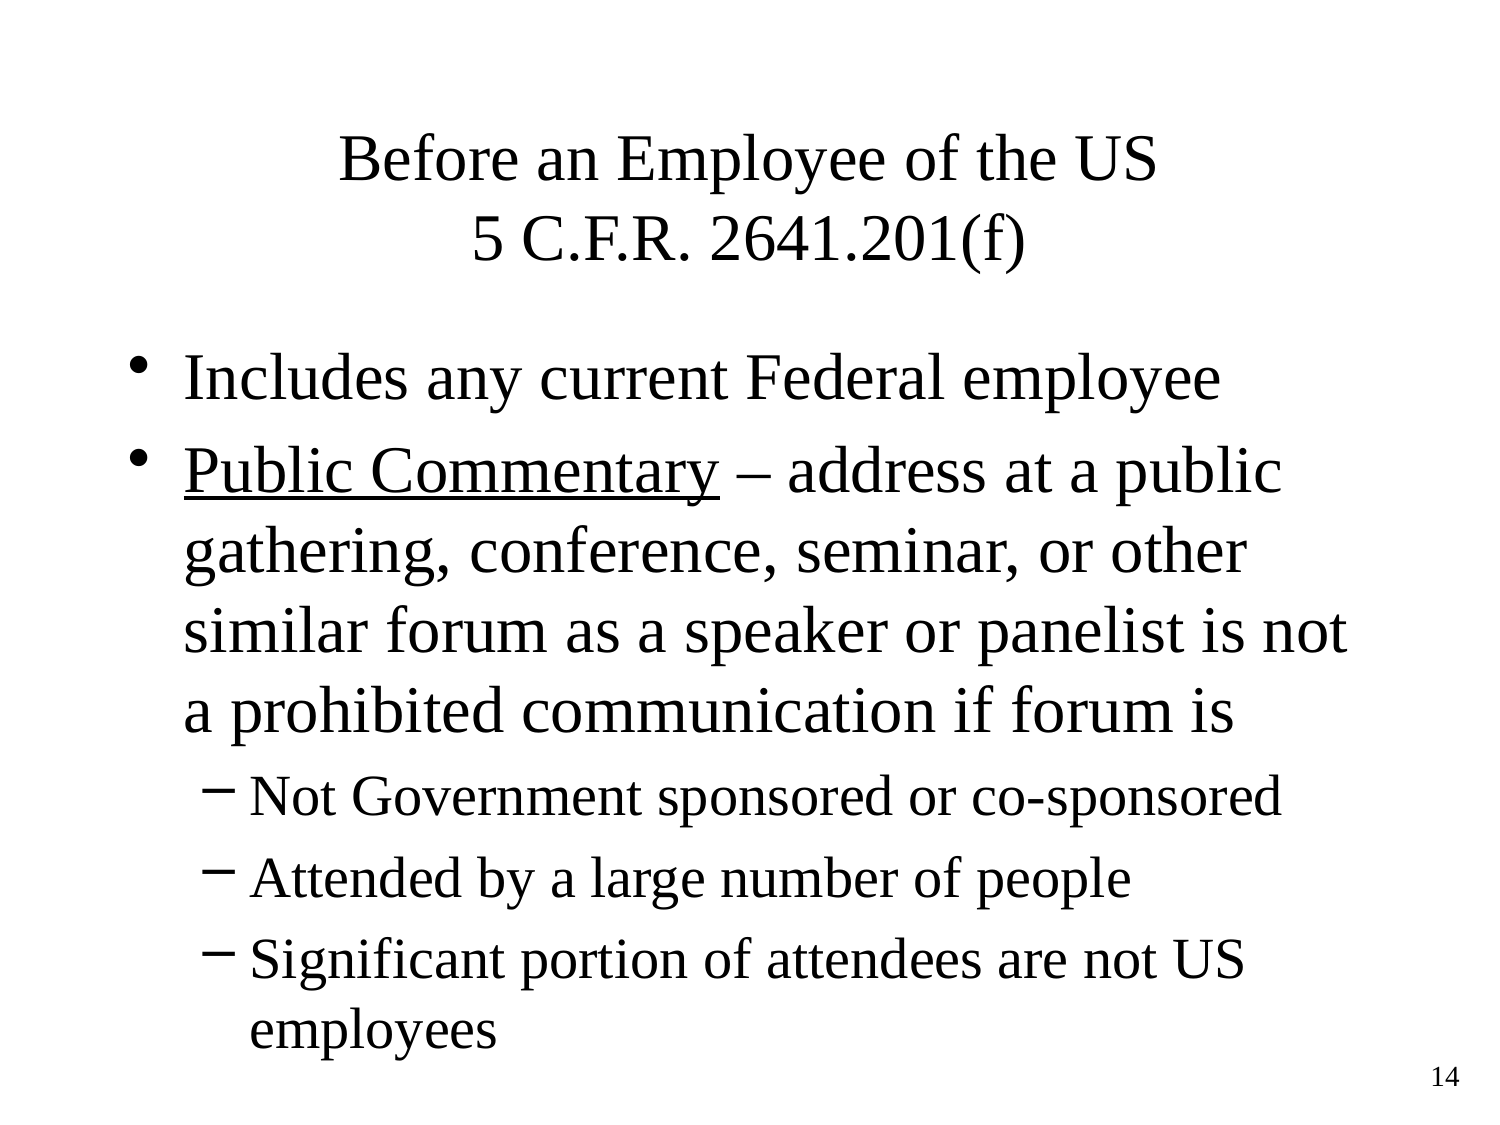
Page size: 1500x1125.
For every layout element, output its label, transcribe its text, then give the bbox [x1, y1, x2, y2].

title Before an Employee of the US 5 C.F.R. 2641.201(f) [112, 99, 1388, 288]
slide_number 14 [1162, 1037, 1476, 1113]
list Includes any current Federal employee Public Commentary – address at a public gathering, conference, seminar, or other similar forum as a speaker or panelist is not a prohibited communication if forum is Not Government sponsored or co-sponsored Attended by a large number of people Significant portion of attendees are not US employees [112, 324, 1388, 1000]
